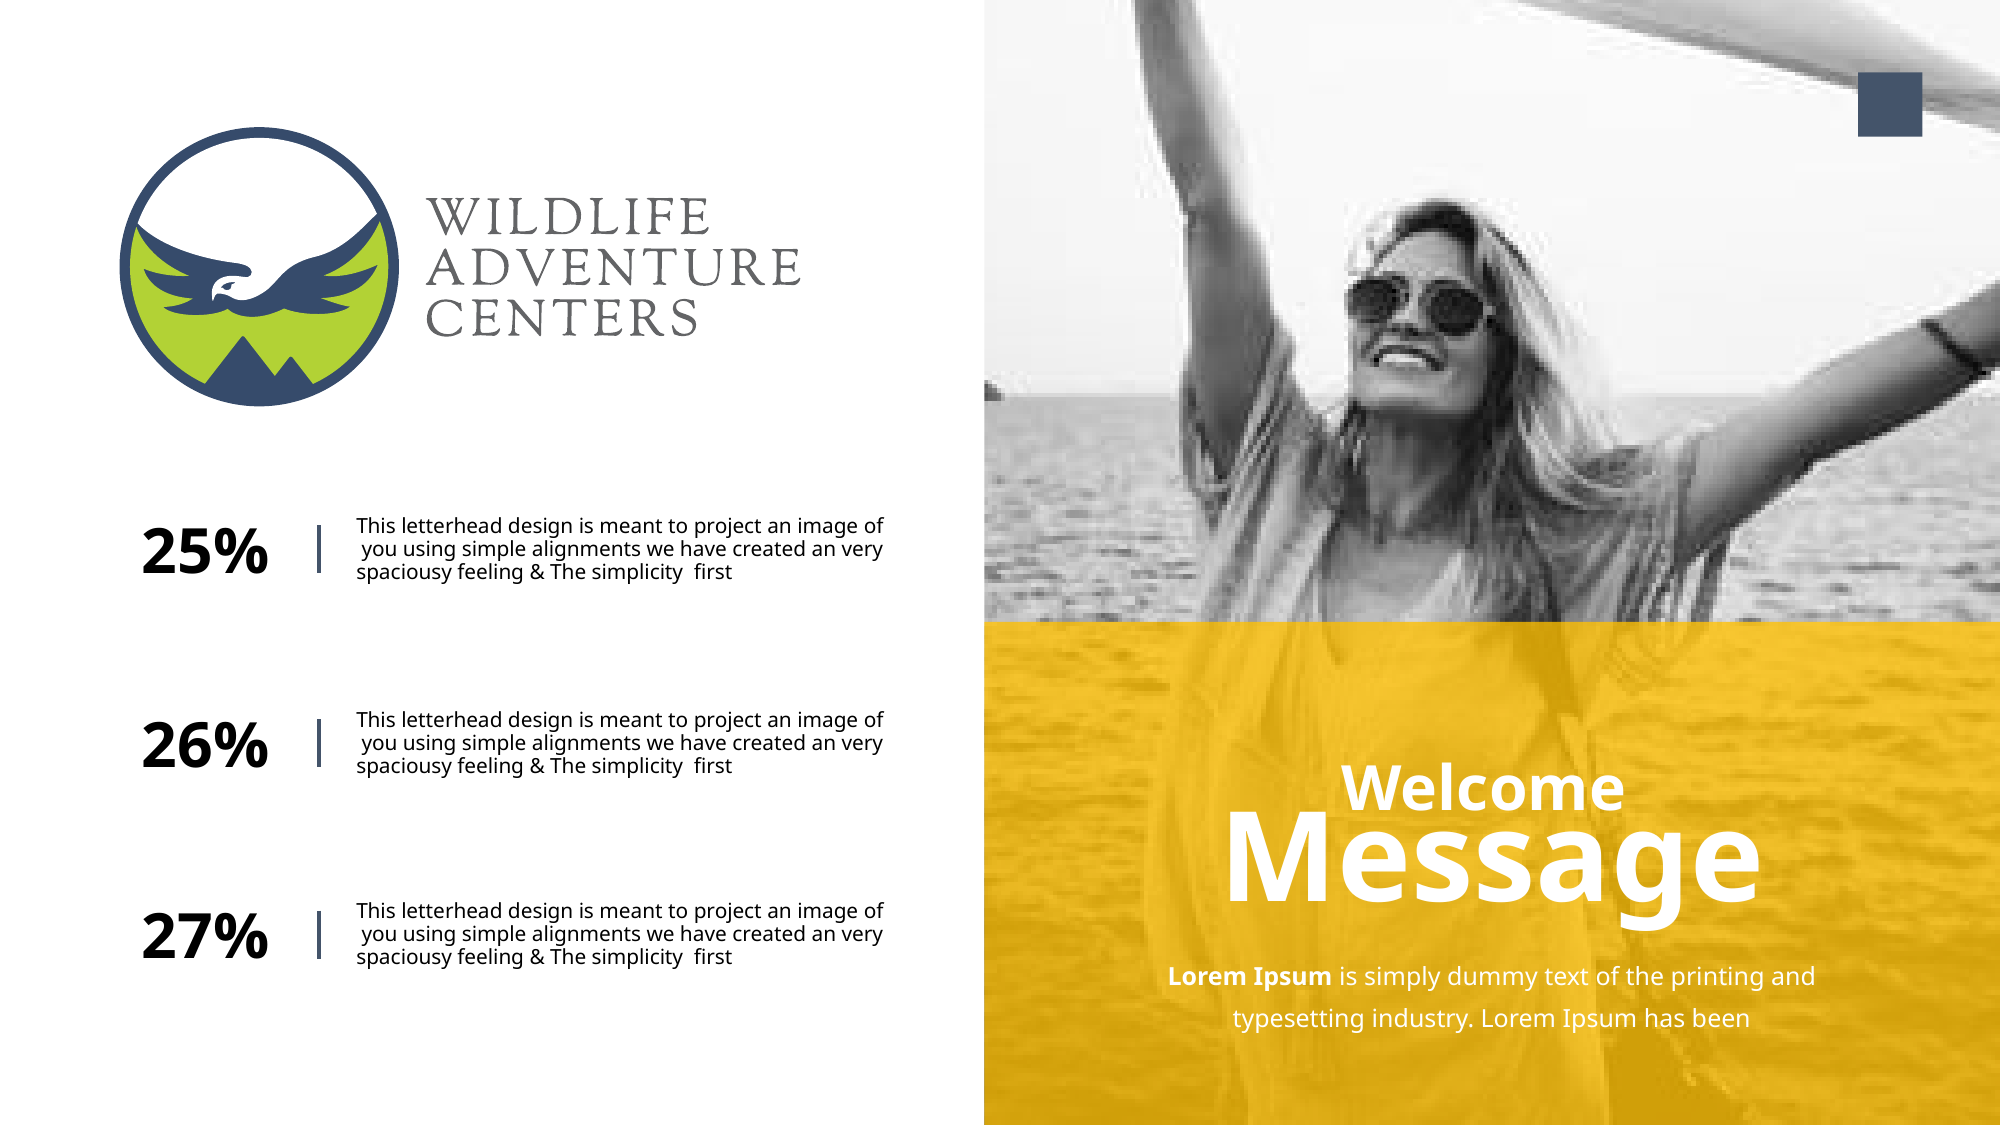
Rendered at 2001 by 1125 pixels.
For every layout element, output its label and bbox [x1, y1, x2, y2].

text_box [1110, 710, 1874, 1036]
text_box [119, 127, 801, 407]
text_box [119, 502, 934, 981]
picture [984, 0, 2000, 1125]
